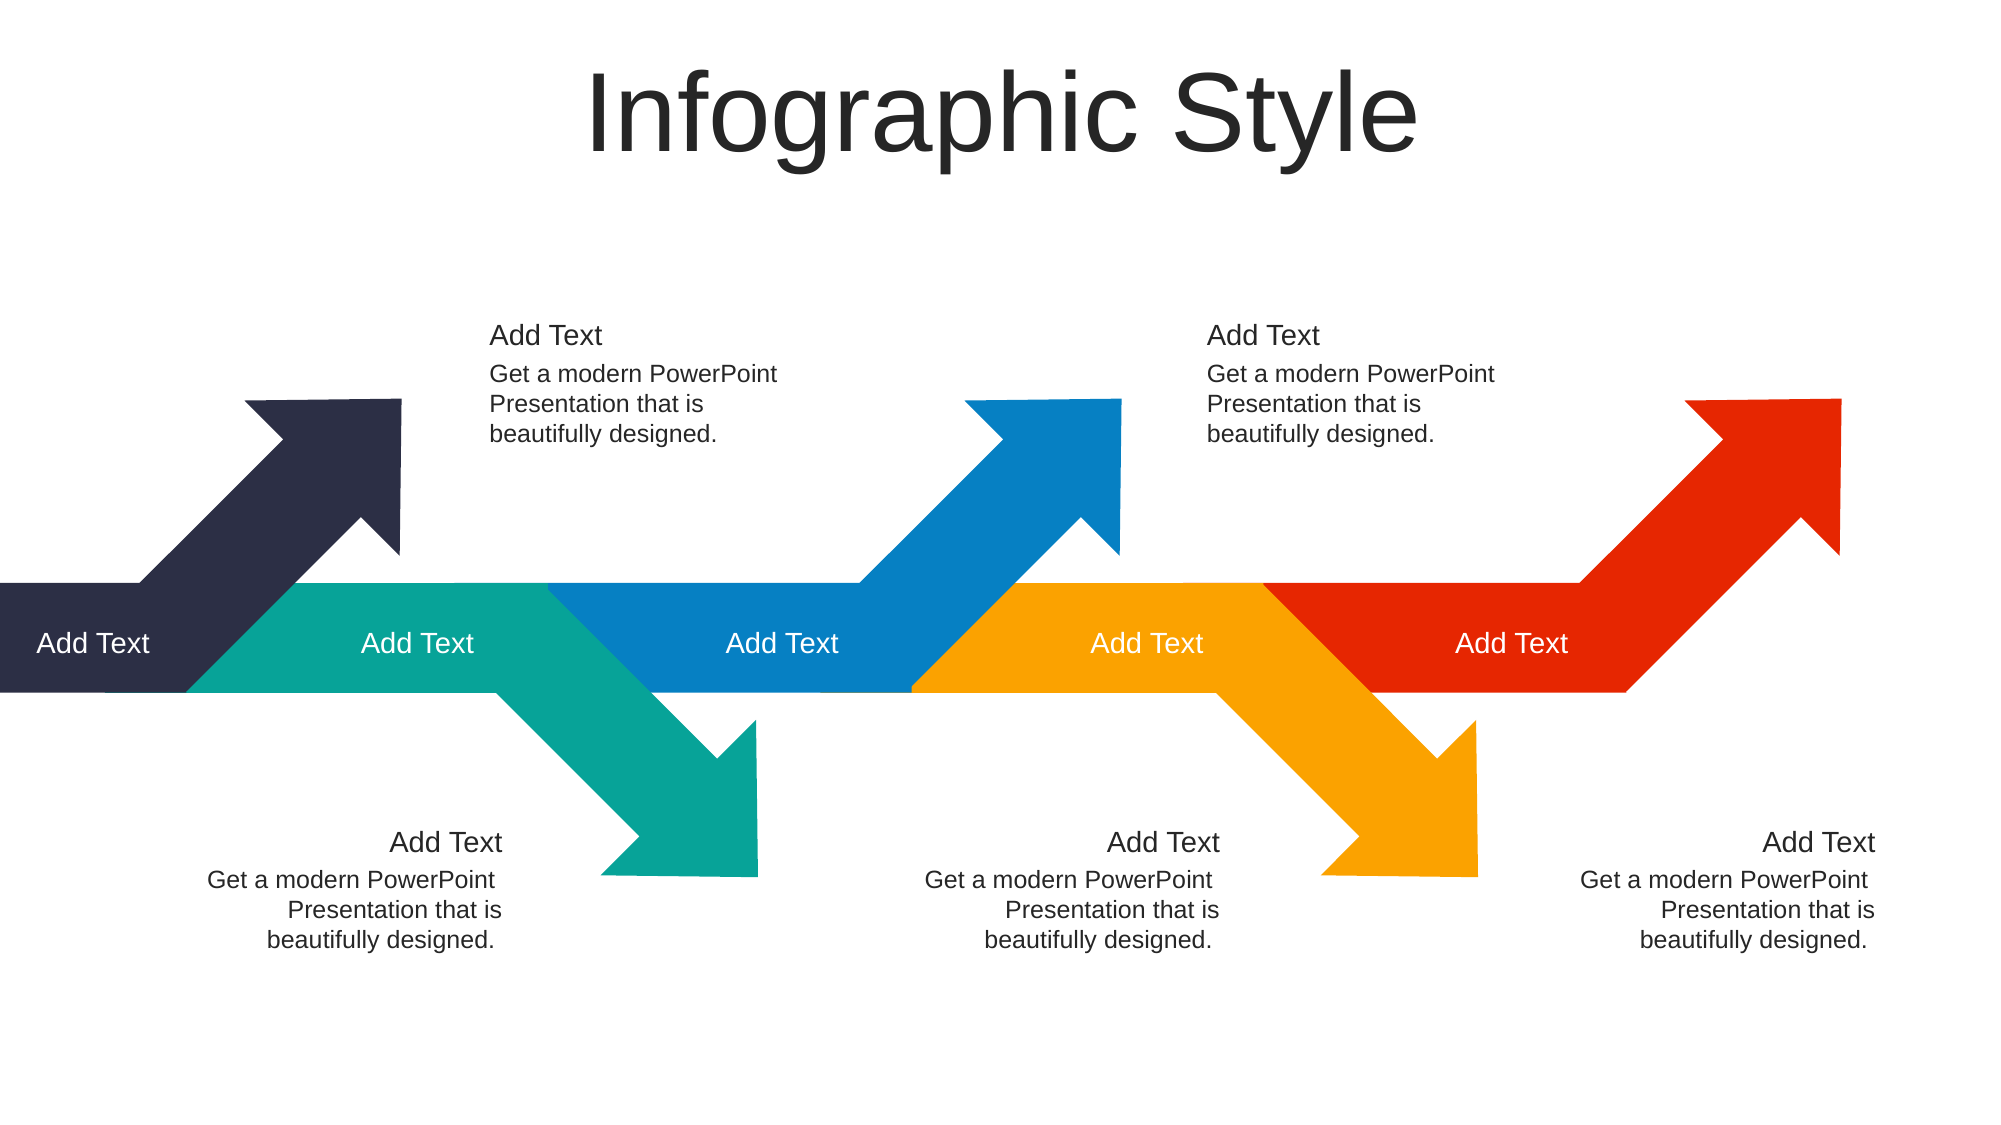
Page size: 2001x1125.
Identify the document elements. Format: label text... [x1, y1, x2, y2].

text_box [889, 930, 1235, 963]
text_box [171, 930, 518, 963]
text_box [1544, 815, 1891, 963]
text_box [0, 345, 1825, 930]
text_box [1192, 309, 1538, 345]
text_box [474, 309, 821, 345]
list Infographic Style [53, 55, 1952, 175]
